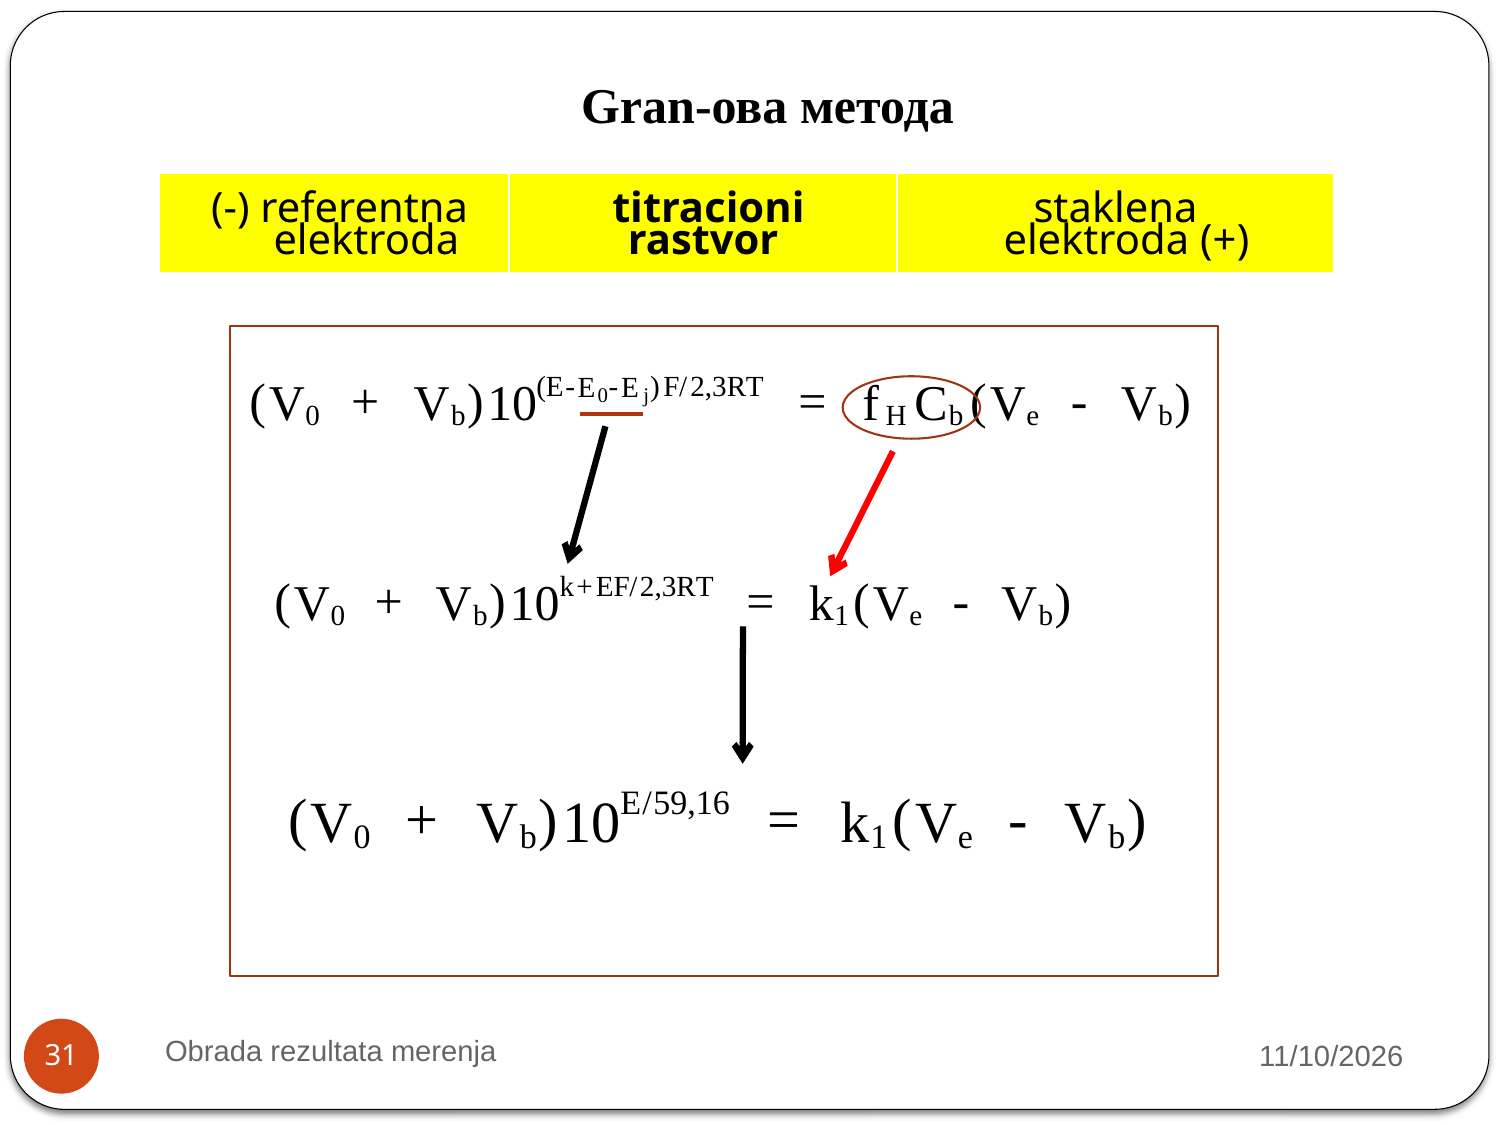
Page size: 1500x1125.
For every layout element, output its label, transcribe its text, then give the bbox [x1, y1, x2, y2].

table_header staklena elektroda (+) [898, 174, 1333, 272]
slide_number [1012, 1015, 1419, 1094]
table_header titracioni rastvor [510, 174, 896, 272]
slide_number 31 [23, 1018, 99, 1094]
table_header (-) referentna elektroda [160, 174, 508, 272]
footer Obrada rezultata merenja [150, 1012, 800, 1088]
text_box Gran-ова метода [566, 66, 969, 142]
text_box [229, 326, 1218, 977]
